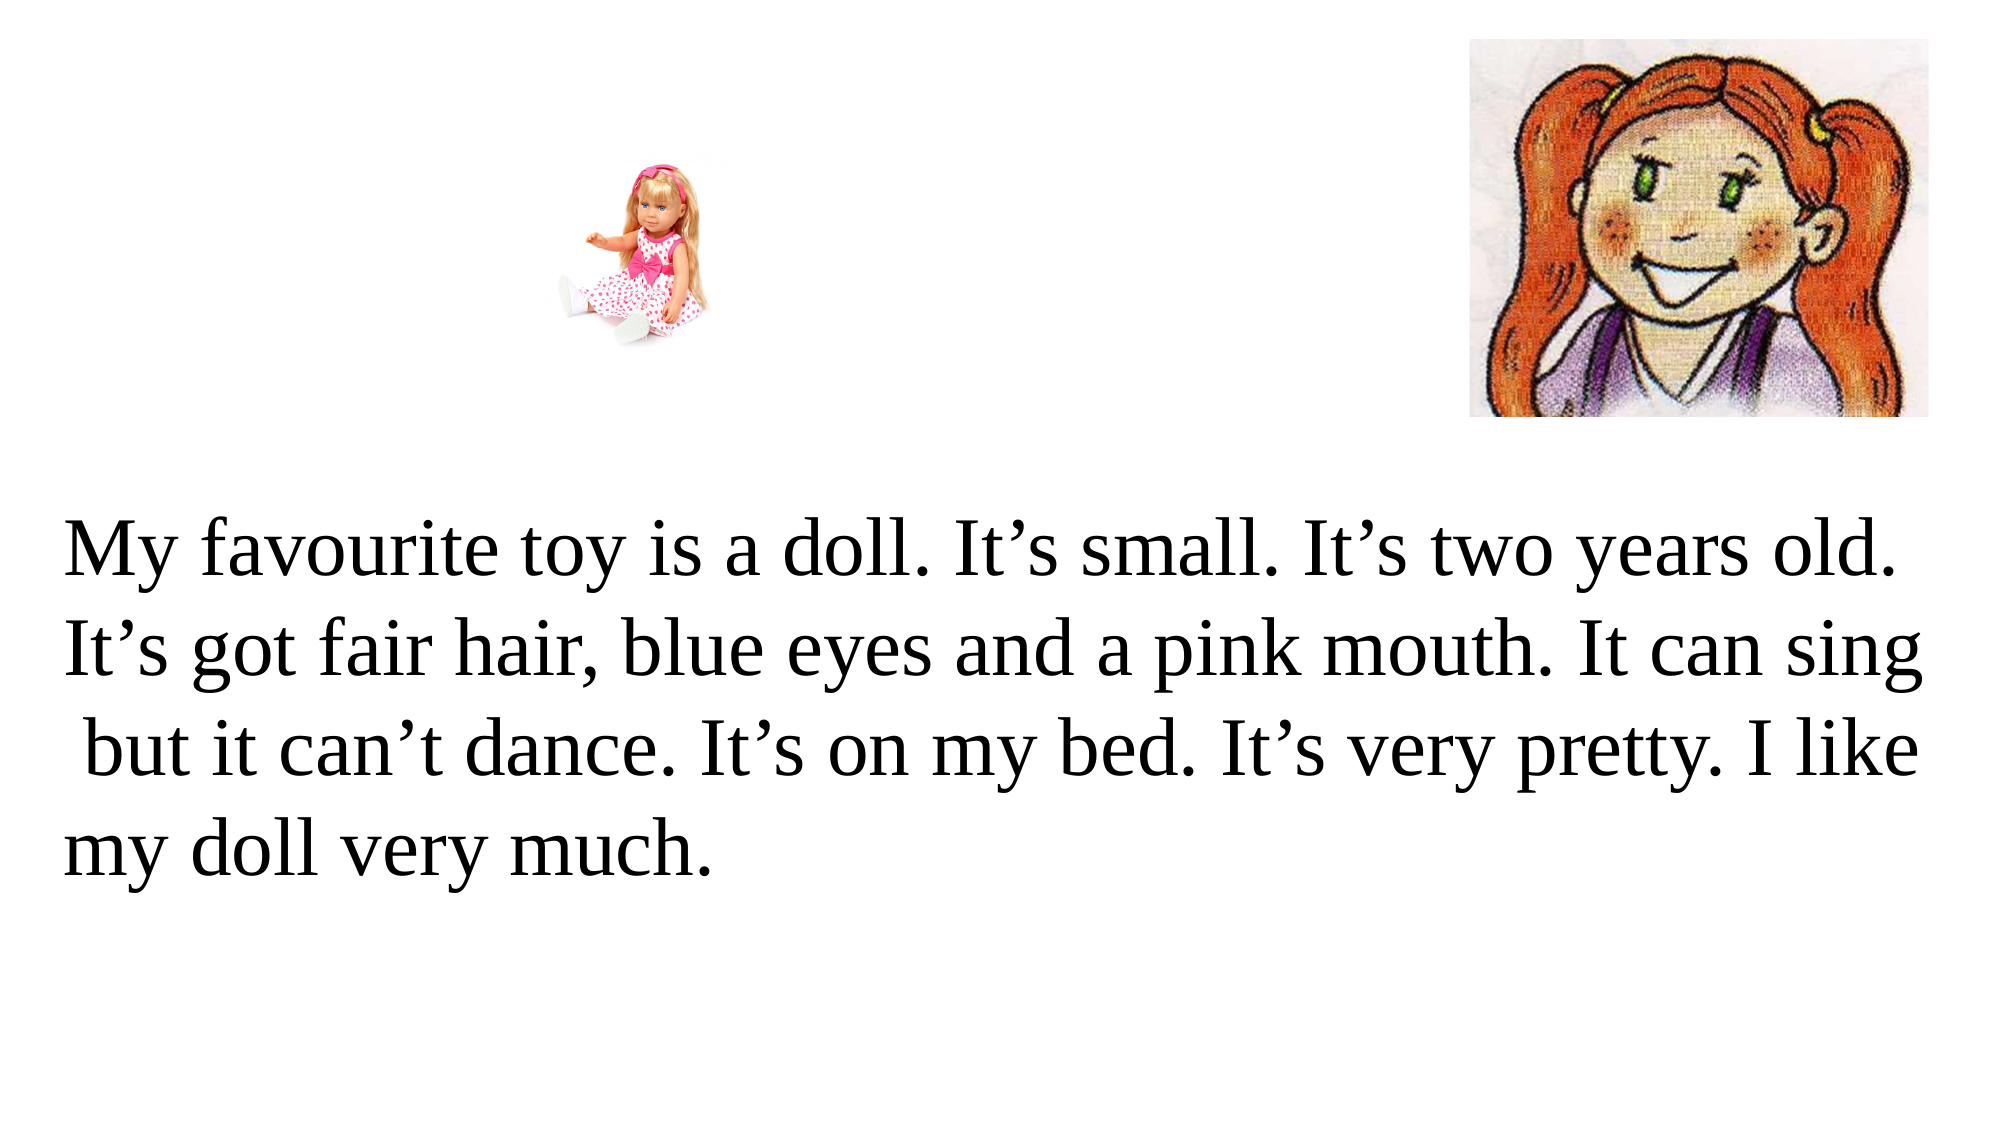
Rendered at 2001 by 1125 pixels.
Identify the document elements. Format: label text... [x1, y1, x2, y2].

picture [543, 152, 728, 354]
text_box My favourite toy is a doll. It’s small. It’s two years old. It’s got fair hair, blue eyes and a pink mouth. It can sing but it can’t dance. It’s on my bed. It’s very pretty. I like my doll very much. [48, 484, 1947, 900]
picture [1469, 39, 1929, 417]
